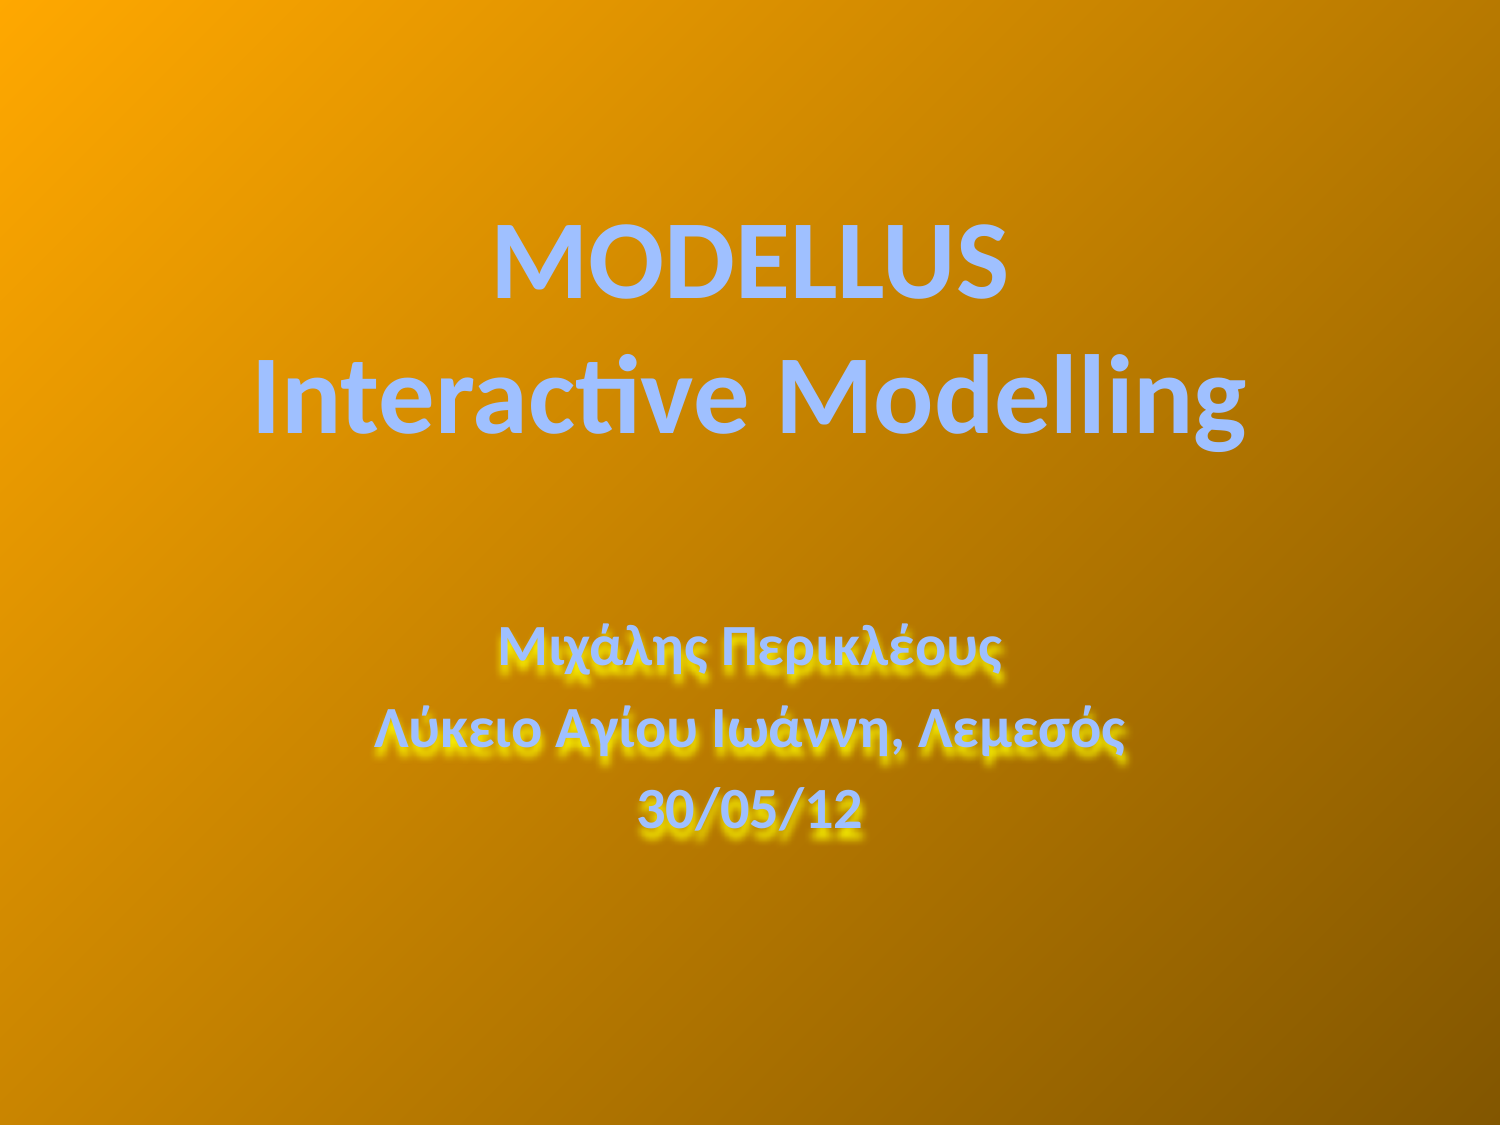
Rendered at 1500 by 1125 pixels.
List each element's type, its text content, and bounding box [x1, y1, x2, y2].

title MODELLUS Interactive Modelling [112, 200, 1388, 442]
subtitle Μιχάλης Περικλέους Λύκειο Αγίου Ιωάννη, Λεμεσός 30/05/12 [225, 600, 1275, 888]
